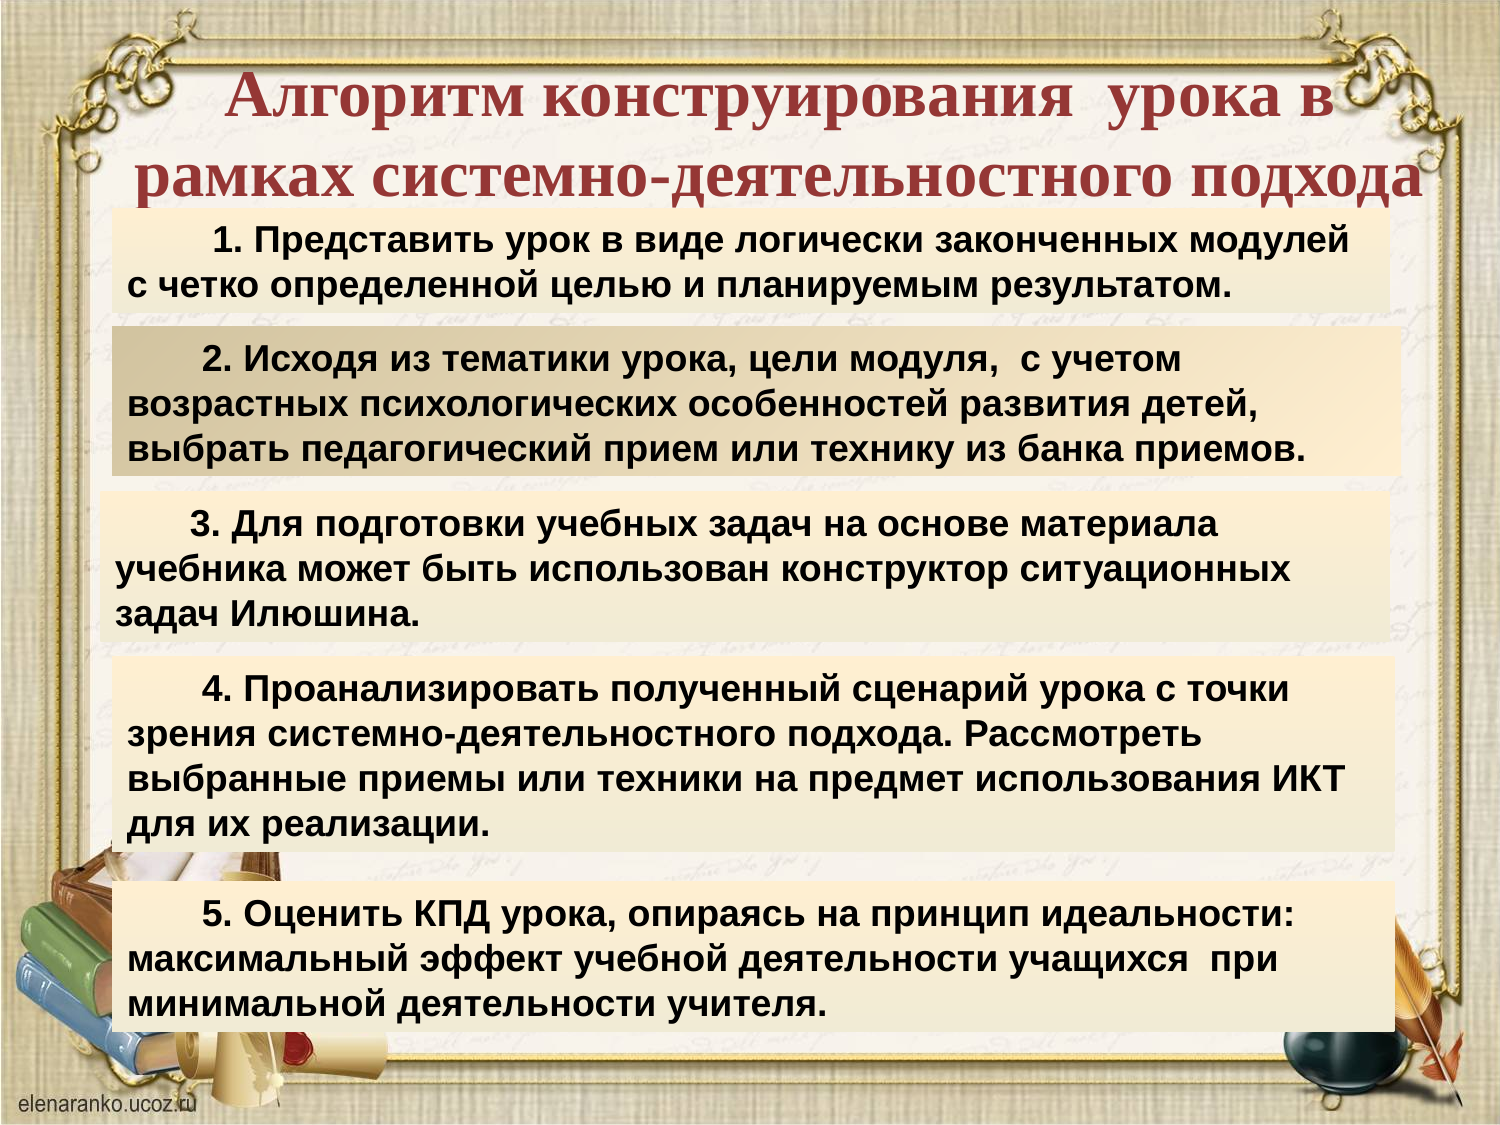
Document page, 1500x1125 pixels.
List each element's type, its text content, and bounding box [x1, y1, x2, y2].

text_box 2. Исходя из тематики урока, цели модуля, с учетом возрастных психологических особенностей развития детей, выбрать педагогический прием или технику из банка приемов. [112, 326, 1402, 476]
text_box 1. Представить урок в виде логически законченных модулей с четко определенной целью и планируемым результатом. [112, 208, 1390, 313]
text_box 4. Проанализировать полученный сценарий урока с точки зрения системно-деятельностного подхода. Рассмотреть выбранные приемы или техники на предмет использования ИКТ для их реализации. [112, 656, 1395, 852]
text_box Алгоритм конструирования урока в рамках системно-деятельностного подхода [100, 42, 1460, 263]
picture [0, 0, 1500, 1125]
text_box 5. Оценить КПД урока, опираясь на принцип идеальности: максимальный эффект учебной деятельности учащихся при минимальной деятельности учителя. [112, 881, 1395, 1032]
text_box 3. Для подготовки учебных задач на основе материала учебника может быть использован конструктор ситуационных задач Илюшина. [100, 491, 1390, 642]
